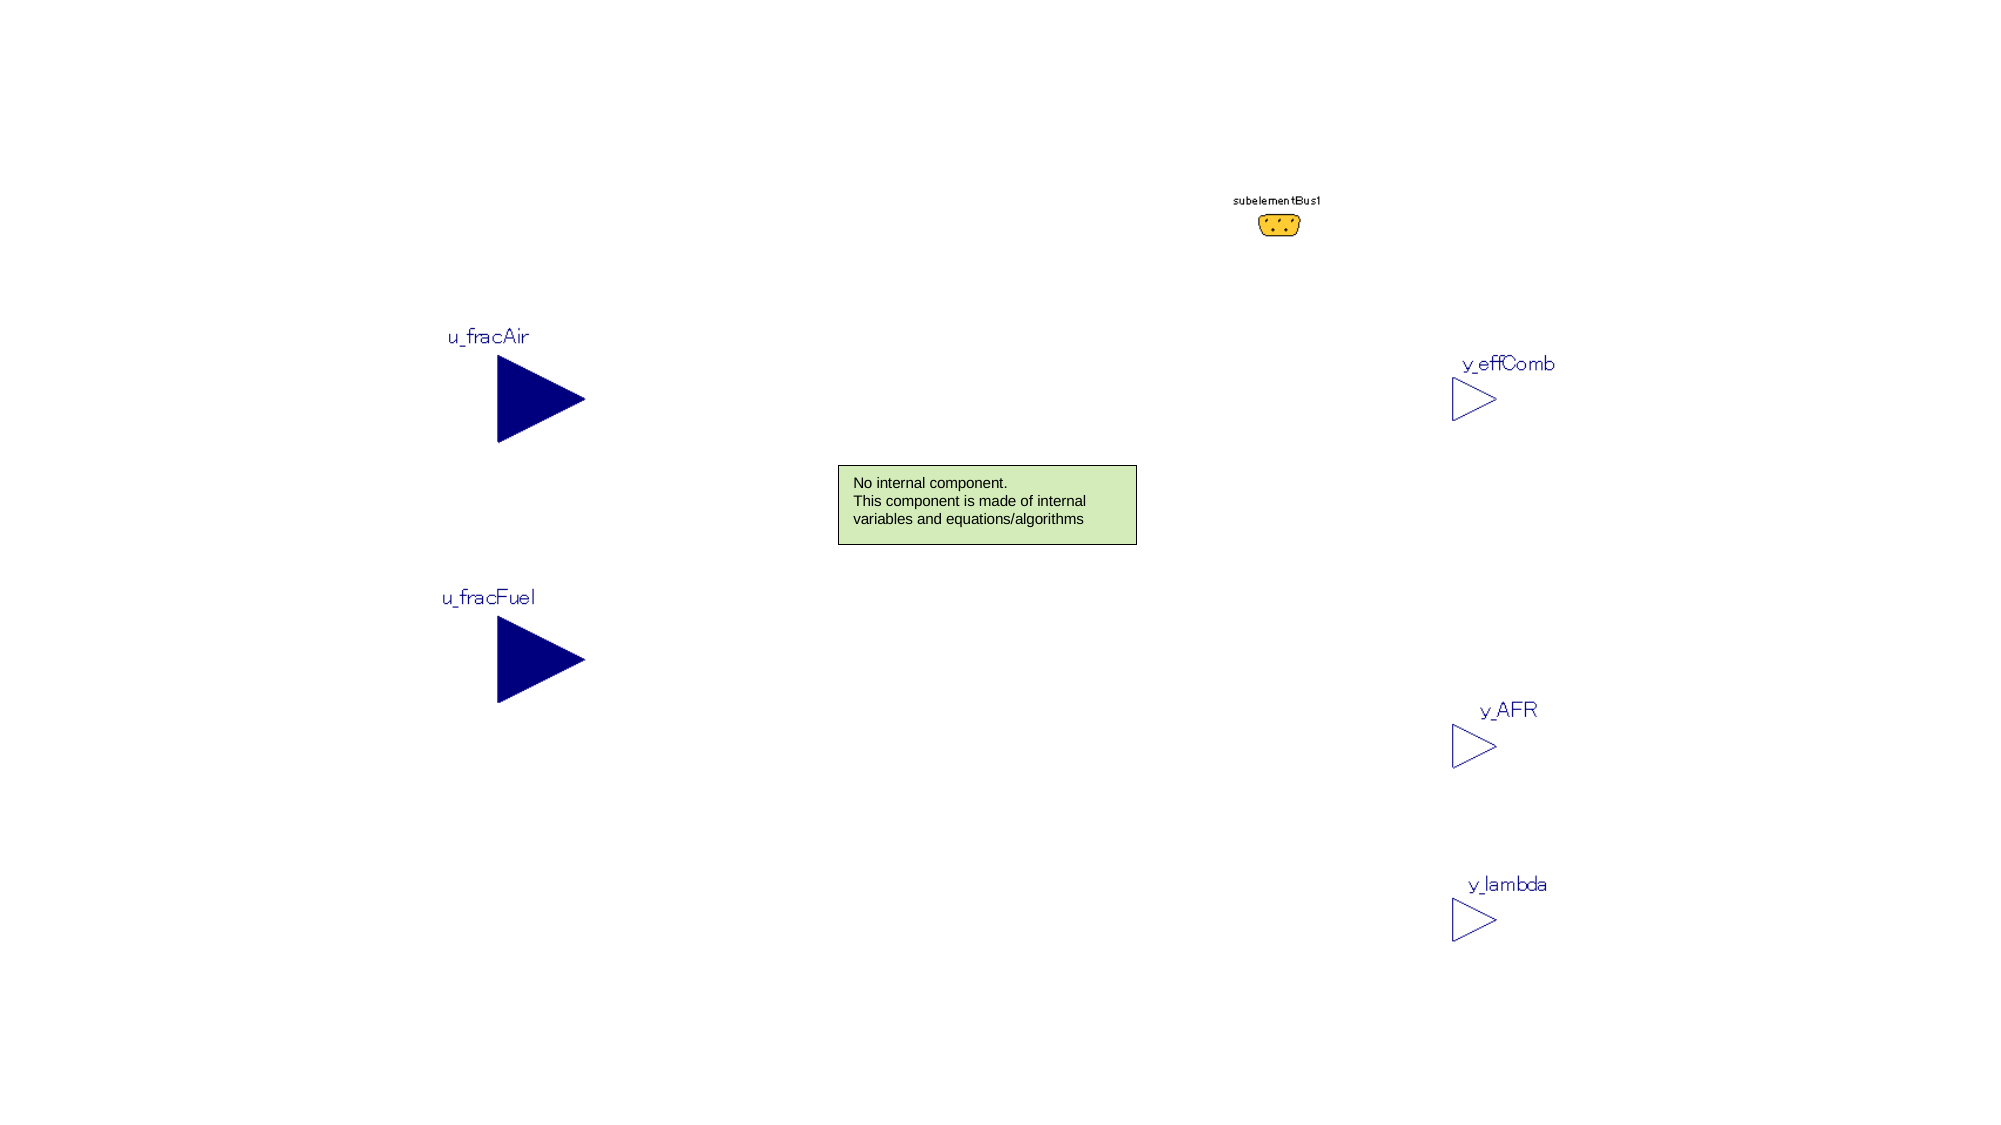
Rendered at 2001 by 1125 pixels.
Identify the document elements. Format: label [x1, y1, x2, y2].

picture [421, 160, 1579, 965]
